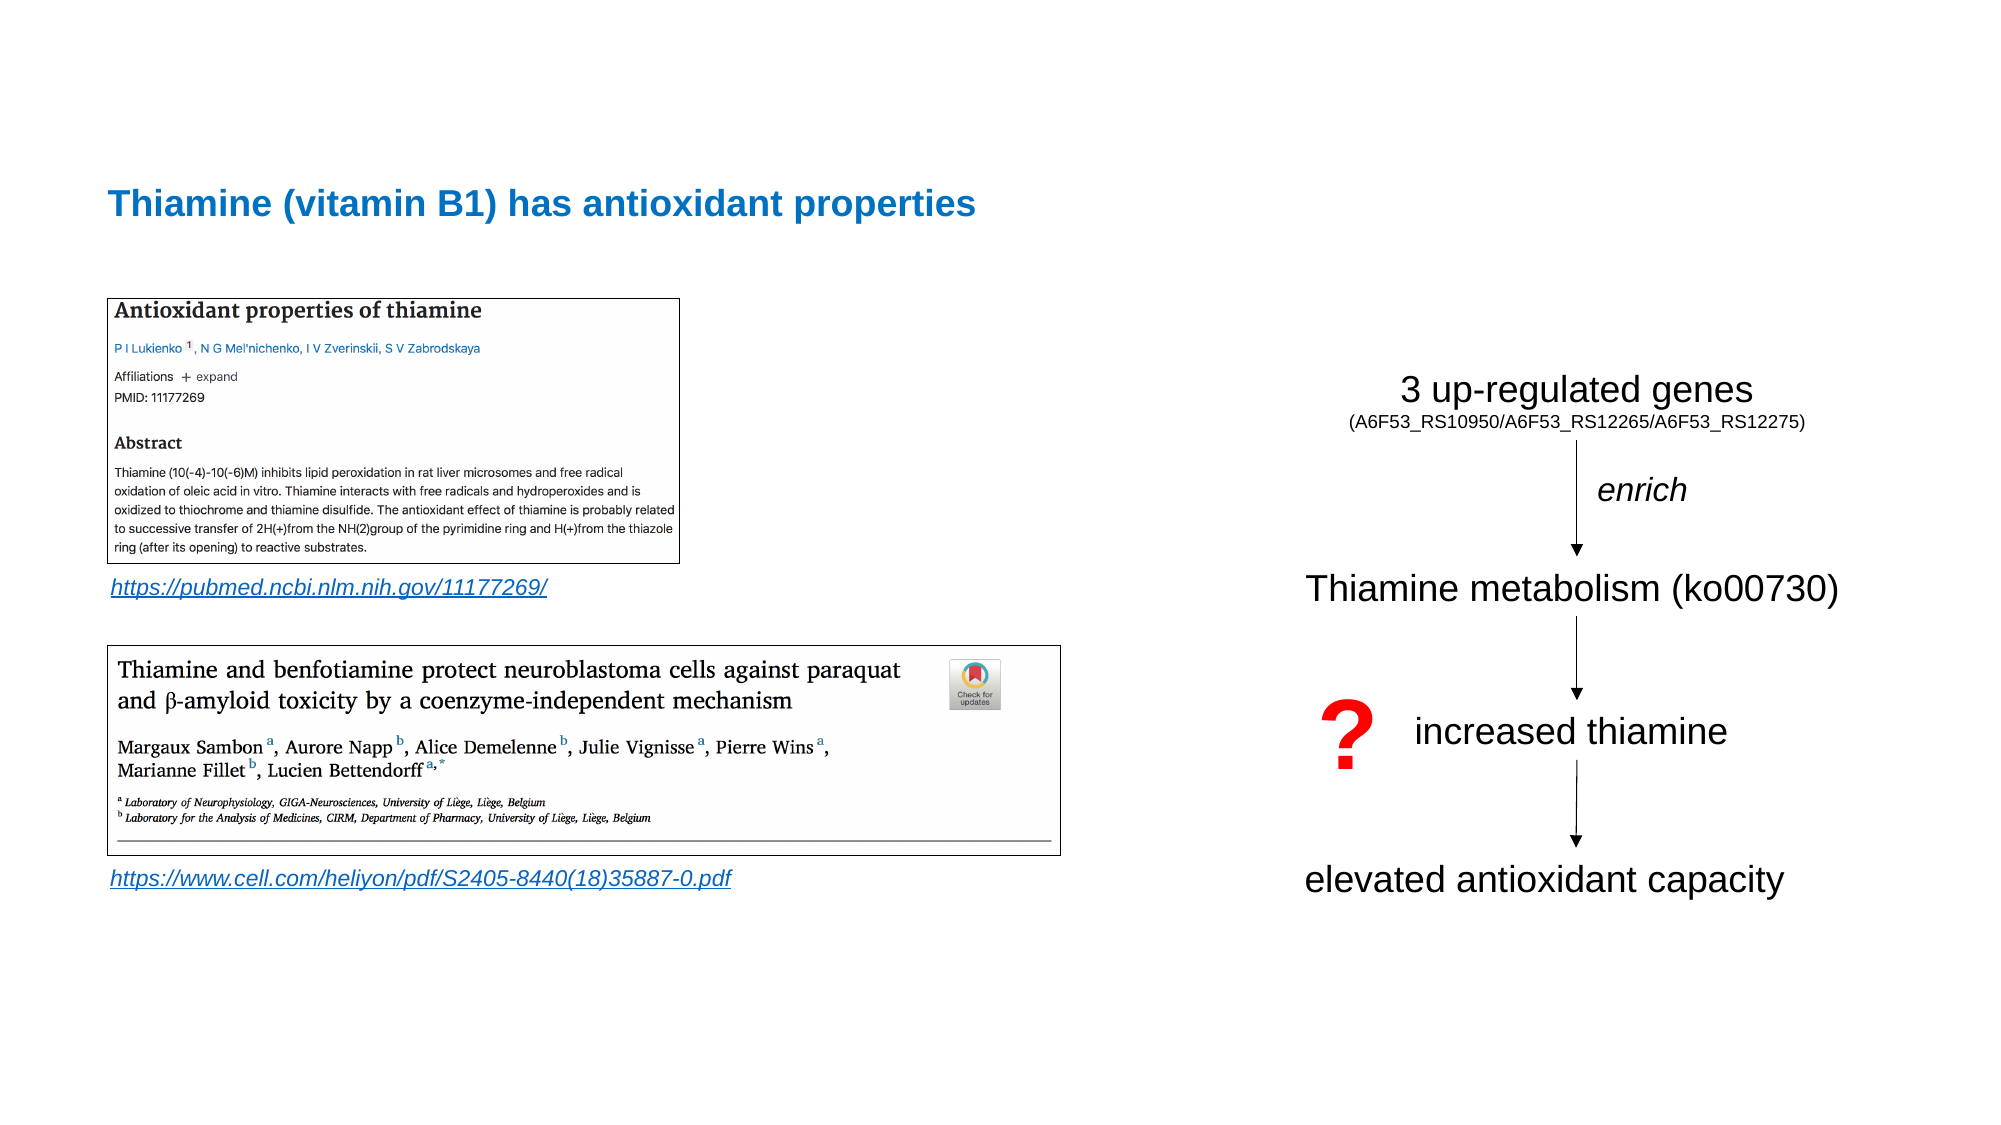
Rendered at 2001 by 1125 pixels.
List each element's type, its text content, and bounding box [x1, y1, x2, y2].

text_box https://pubmed.ncbi.nlm.nih.gov/11177269/ [95, 564, 563, 608]
picture [107, 645, 1061, 856]
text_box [1289, 357, 1864, 909]
picture [107, 298, 680, 564]
text_box Thiamine (vitamin B1) has antioxidant properties [93, 171, 1026, 232]
text_box https://www.cell.com/heliyon/pdf/S2405-8440(18)35887-0.pdf [95, 855, 747, 899]
